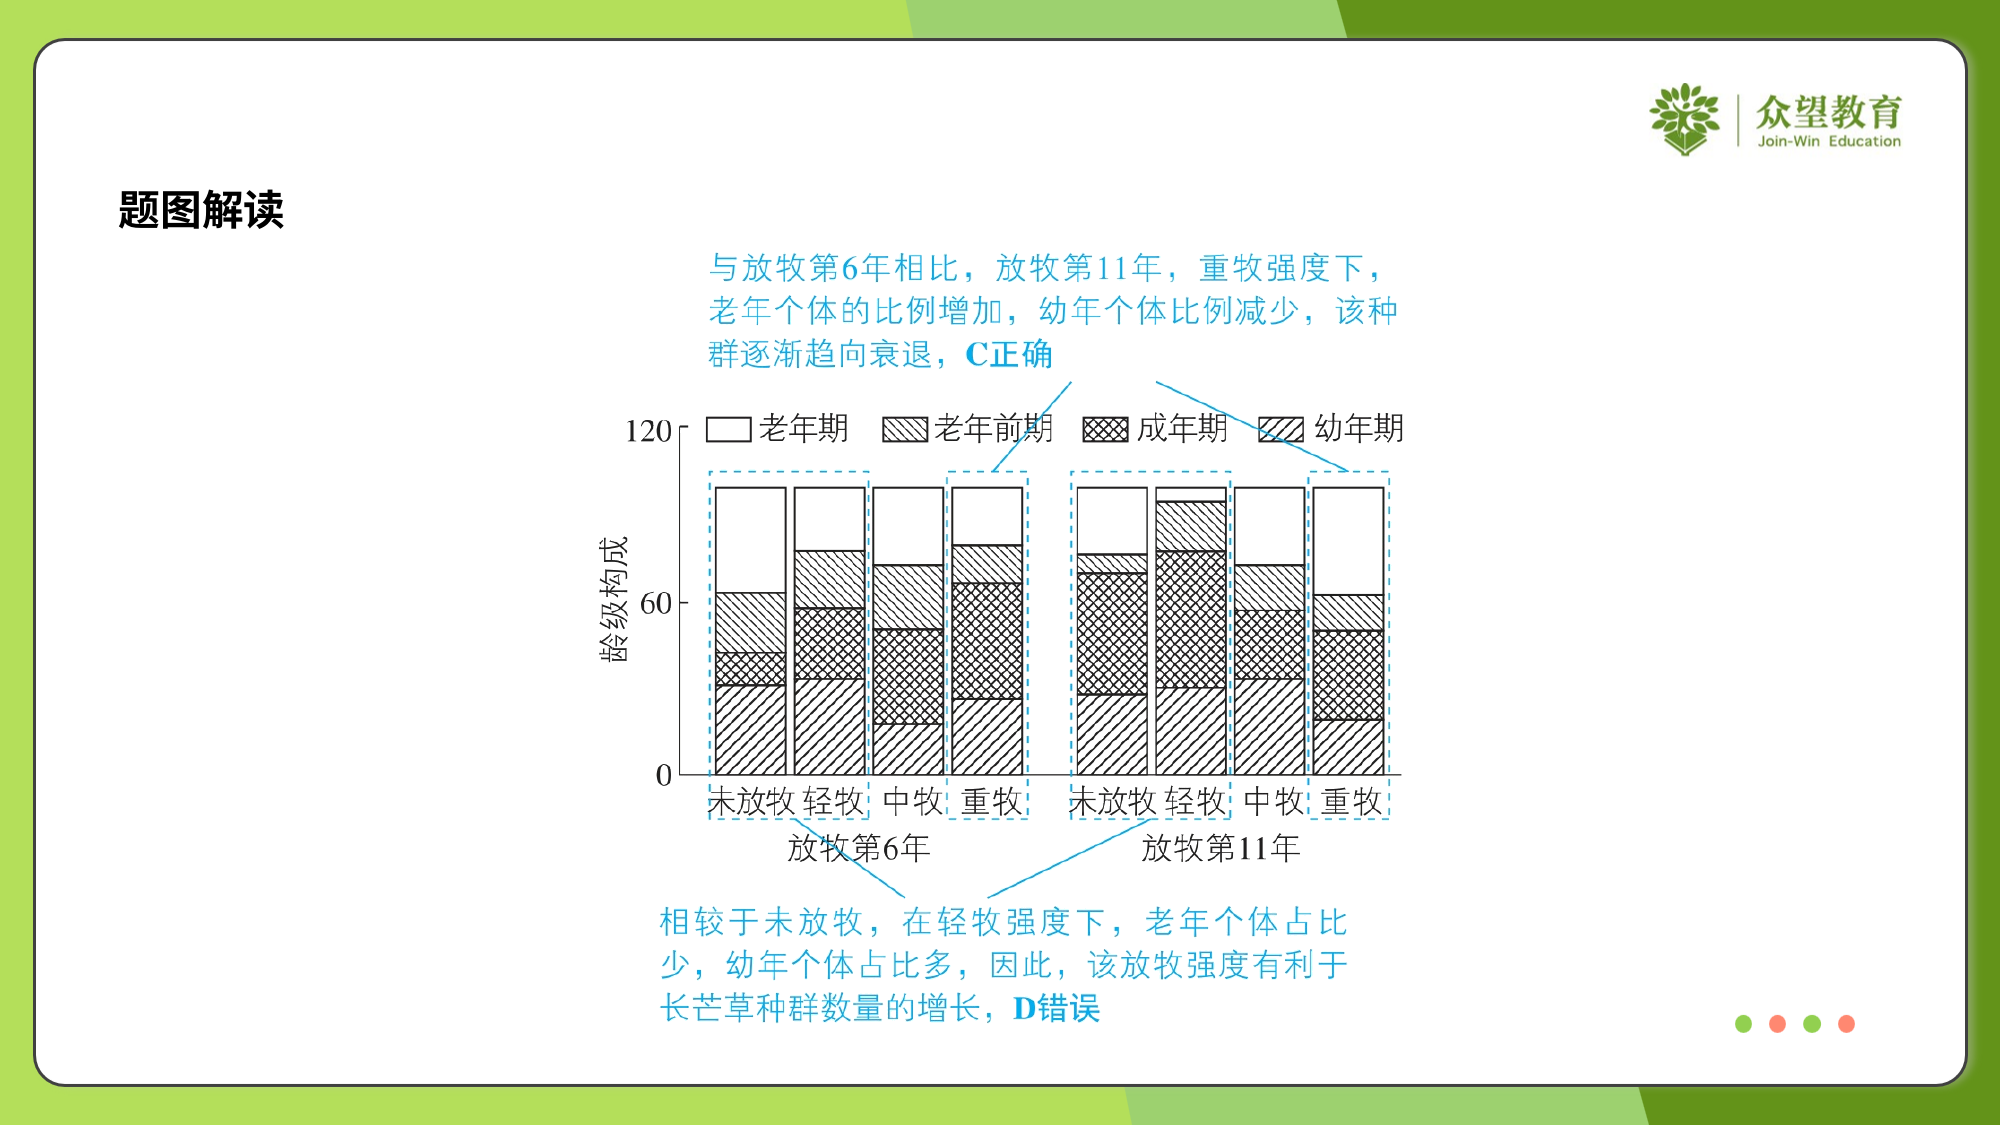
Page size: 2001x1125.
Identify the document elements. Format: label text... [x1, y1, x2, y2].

picture [0, 0, 2000, 1125]
text_box 题图解读 [118, 158, 1883, 226]
